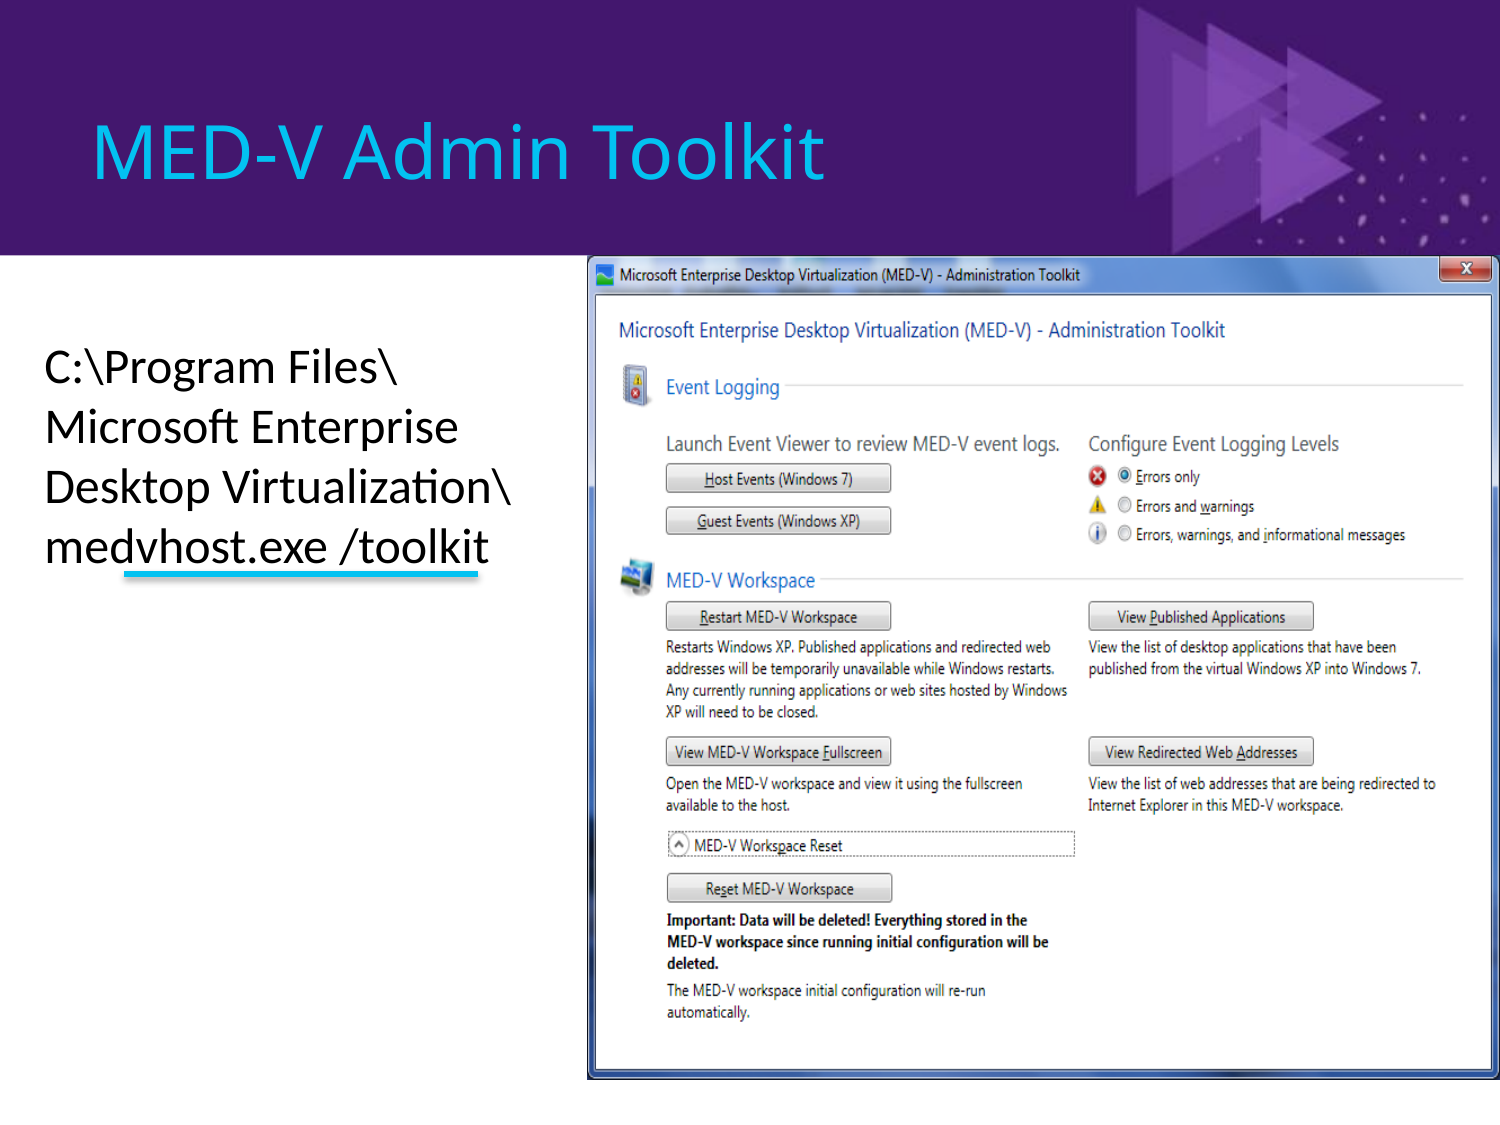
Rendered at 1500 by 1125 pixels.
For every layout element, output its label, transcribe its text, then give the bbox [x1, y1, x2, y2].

title MED-V Admin Toolkit [75, 56, 1425, 244]
text_box C:\Program Files\Microsoft Enterprise Desktop Virtualization\medvhost.exe /toolkit [29, 326, 573, 582]
picture [0, 0, 1500, 1080]
